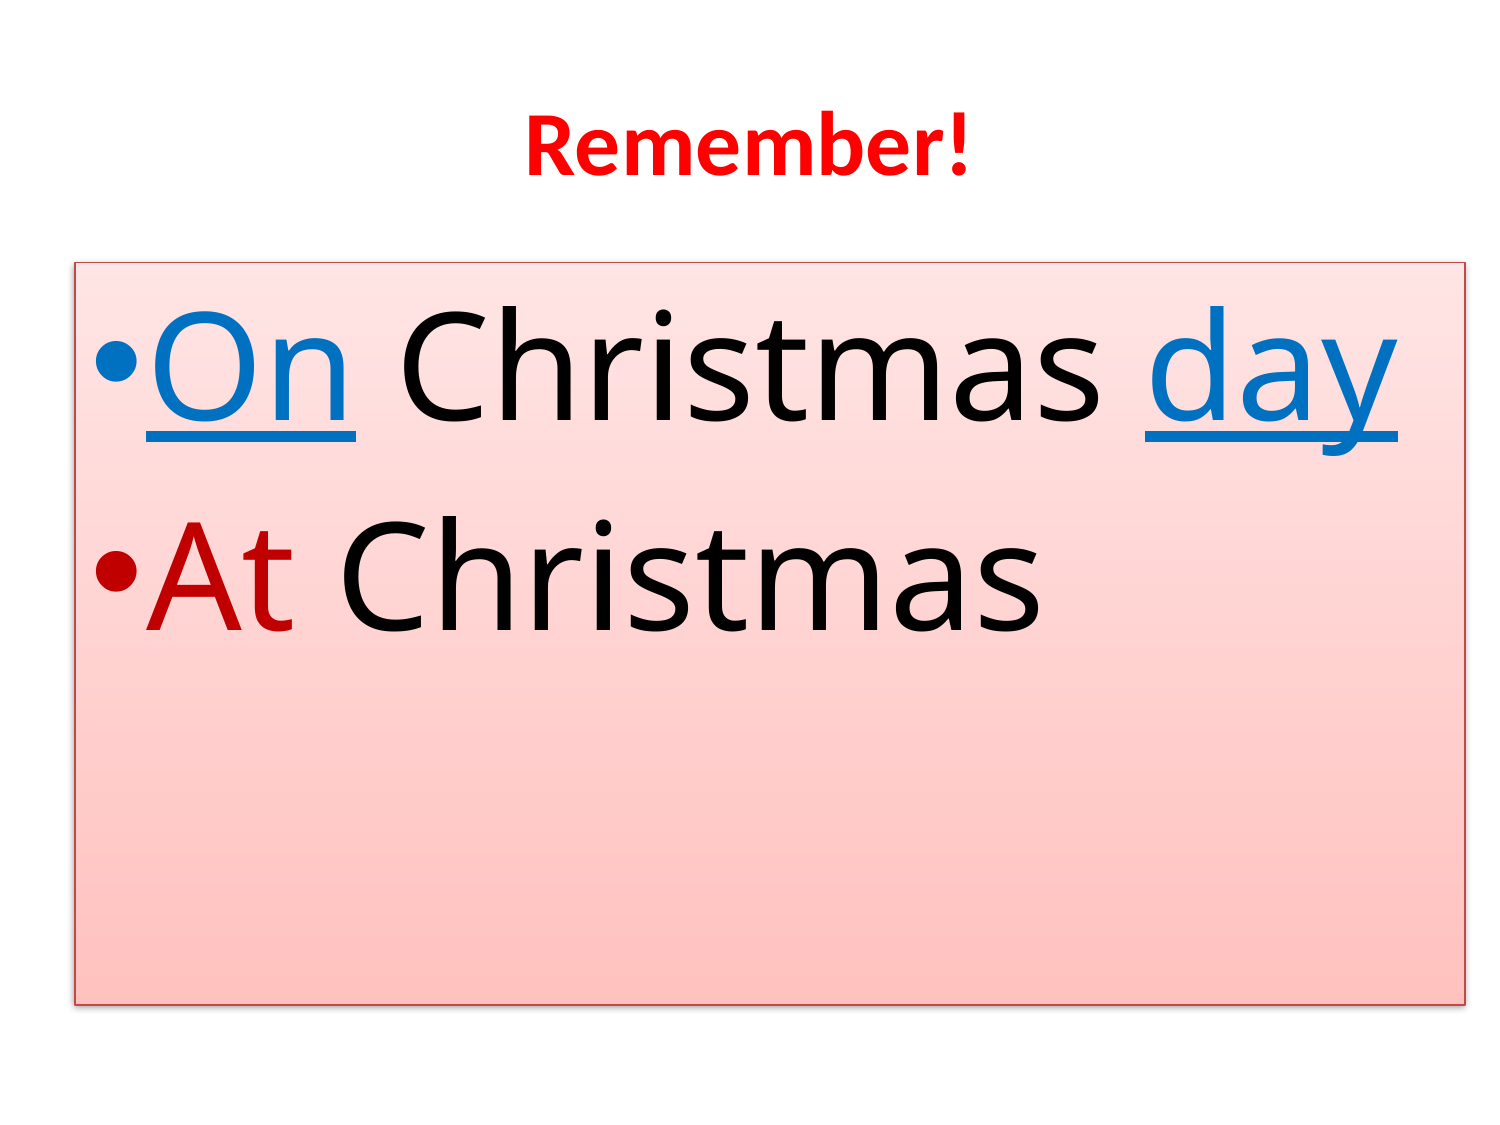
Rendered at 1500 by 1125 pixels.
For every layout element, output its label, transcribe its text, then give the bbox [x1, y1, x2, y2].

list On Christmas day At Christmas [74, 262, 1466, 1006]
title Remember! [75, 45, 1425, 233]
